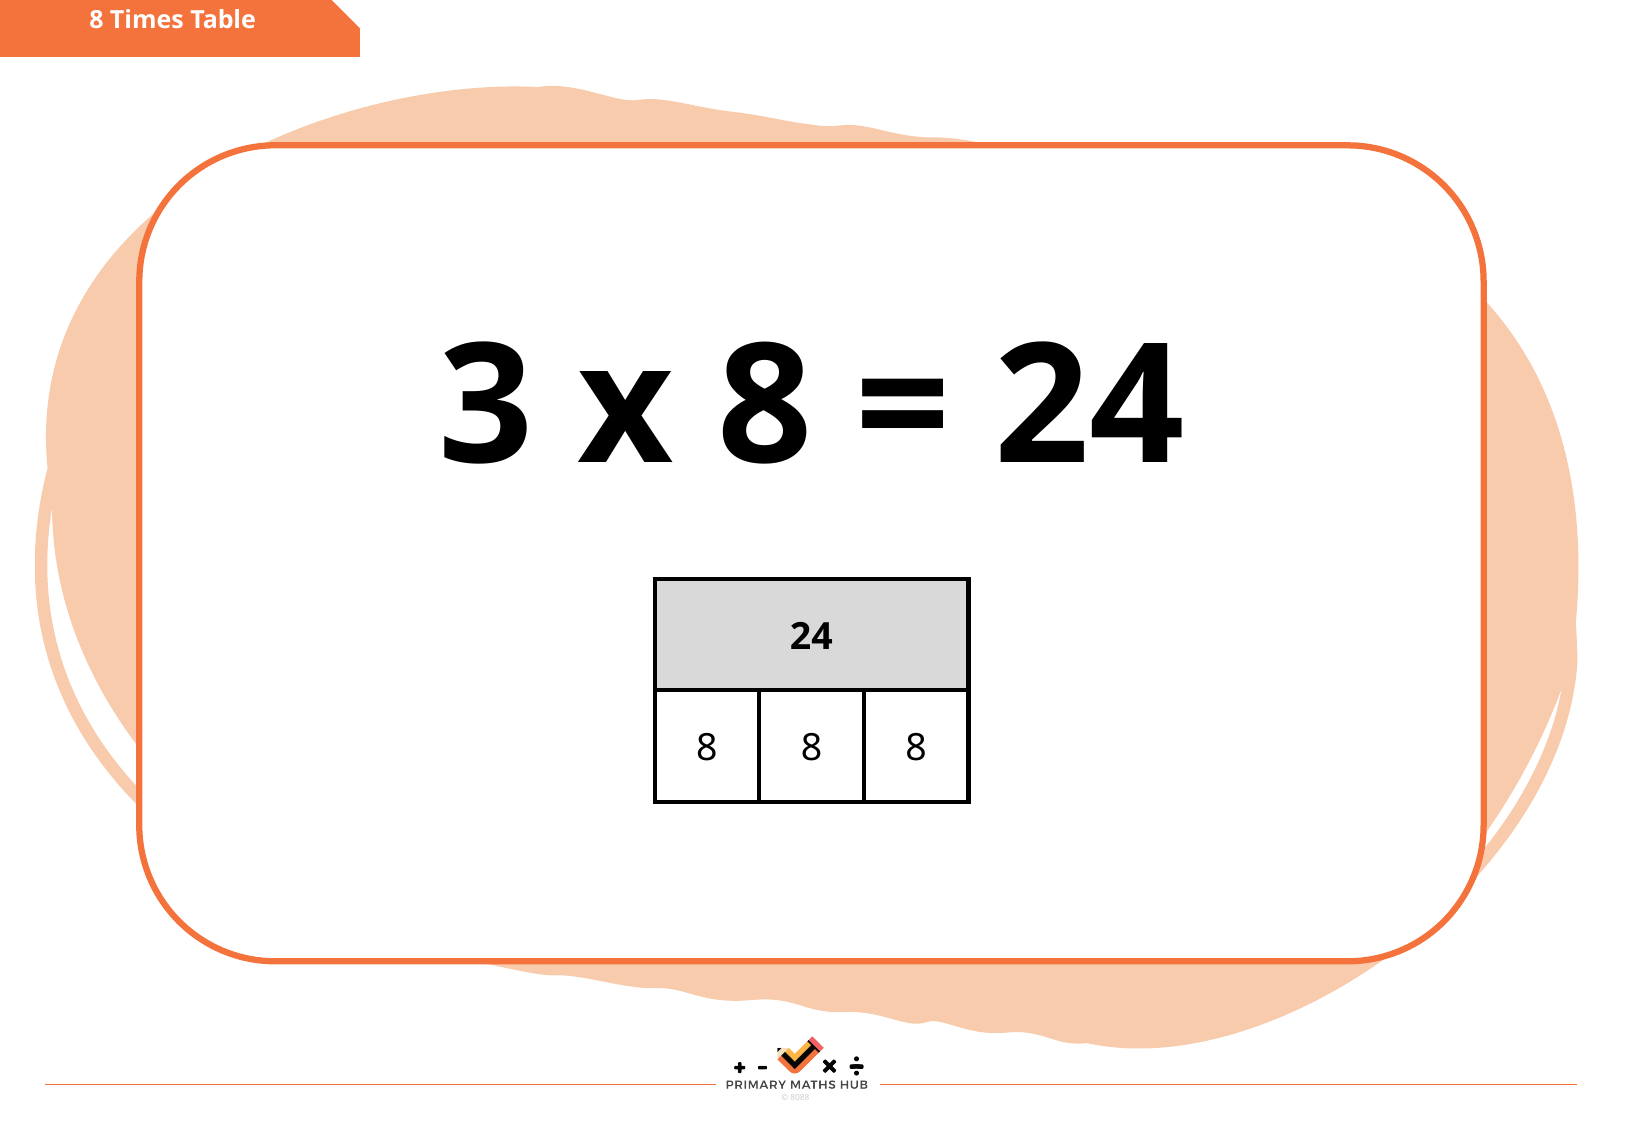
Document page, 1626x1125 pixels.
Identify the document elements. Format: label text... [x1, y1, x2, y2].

text_box 8 Times Table [0, 0, 361, 58]
table_header 24 [657, 581, 966, 688]
table_cell 8 [866, 692, 966, 800]
text_box [39, 214, 155, 799]
text_box [1479, 300, 1579, 867]
table_cell 8 [761, 692, 862, 800]
text_box [496, 960, 1374, 1044]
text_box [138, 144, 1485, 963]
table_cell 8 [657, 692, 757, 800]
picture [722, 1034, 872, 1094]
text_box [273, 91, 956, 144]
text_box © 8088 [720, 1084, 870, 1110]
text_box 3 x 8 = 24 [140, 288, 1485, 503]
